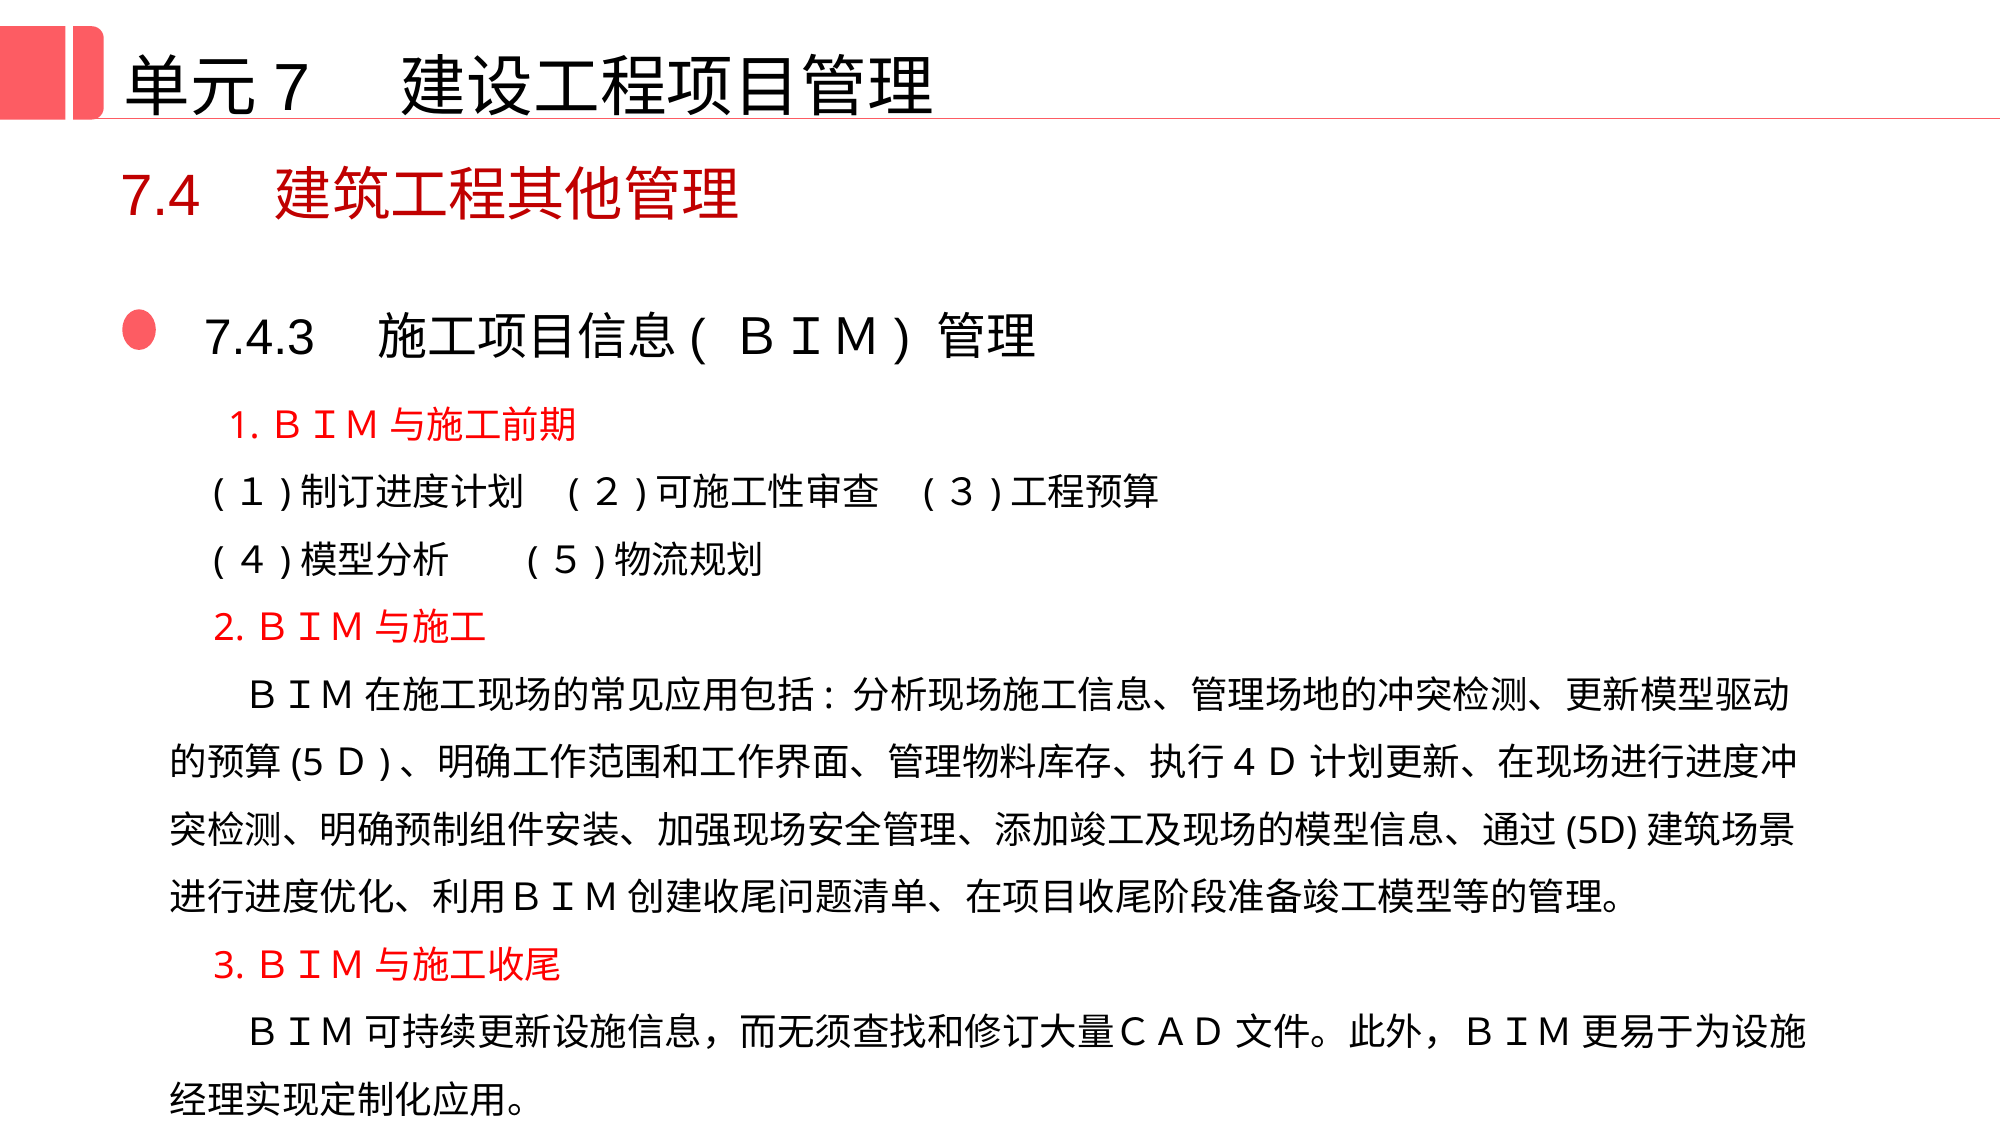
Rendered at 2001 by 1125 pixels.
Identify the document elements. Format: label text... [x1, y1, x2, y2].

text_box 7.4.3 施工项目信息( ＢＩＭ) 管理 [189, 297, 1177, 370]
text_box [122, 309, 156, 350]
text_box 1.ＢＩＭ 与施工前期 (１)制订进度计划 (２)可施工性审查 (３)工程预算 (４)模型分析 (５)物流规划 2.ＢＩＭ 与施工 ＢＩＭ 在施工现场的常见应用包括: 分析现场施工信息、管理场地的冲突检测、更新模型驱动的预算(5Ｄ)、明确工作范围和工作界面、管理物料库存、执行4Ｄ 计划更新、在现场进行进度冲突检测、明确预制组件安装、加强现场安全管理、添加竣工及现场的模型信息、通过(5D)建筑场景进行进度优化、利用ＢＩＭ 创建收尾问题清单、在项目收尾阶段准备竣工模型等的管理。 3.ＢＩＭ 与施工收尾 ＢＩＭ 可持续更新设施信息，而无须查找和修订大量ＣＡＤ 文件。此外，ＢＩＭ 更易于为设施经理实现定制化应用。 [154, 370, 1832, 1125]
list 单元7 建设工程项目管理 [108, 12, 1891, 248]
text_box 7.4 建筑工程其他管理 [105, 149, 755, 235]
